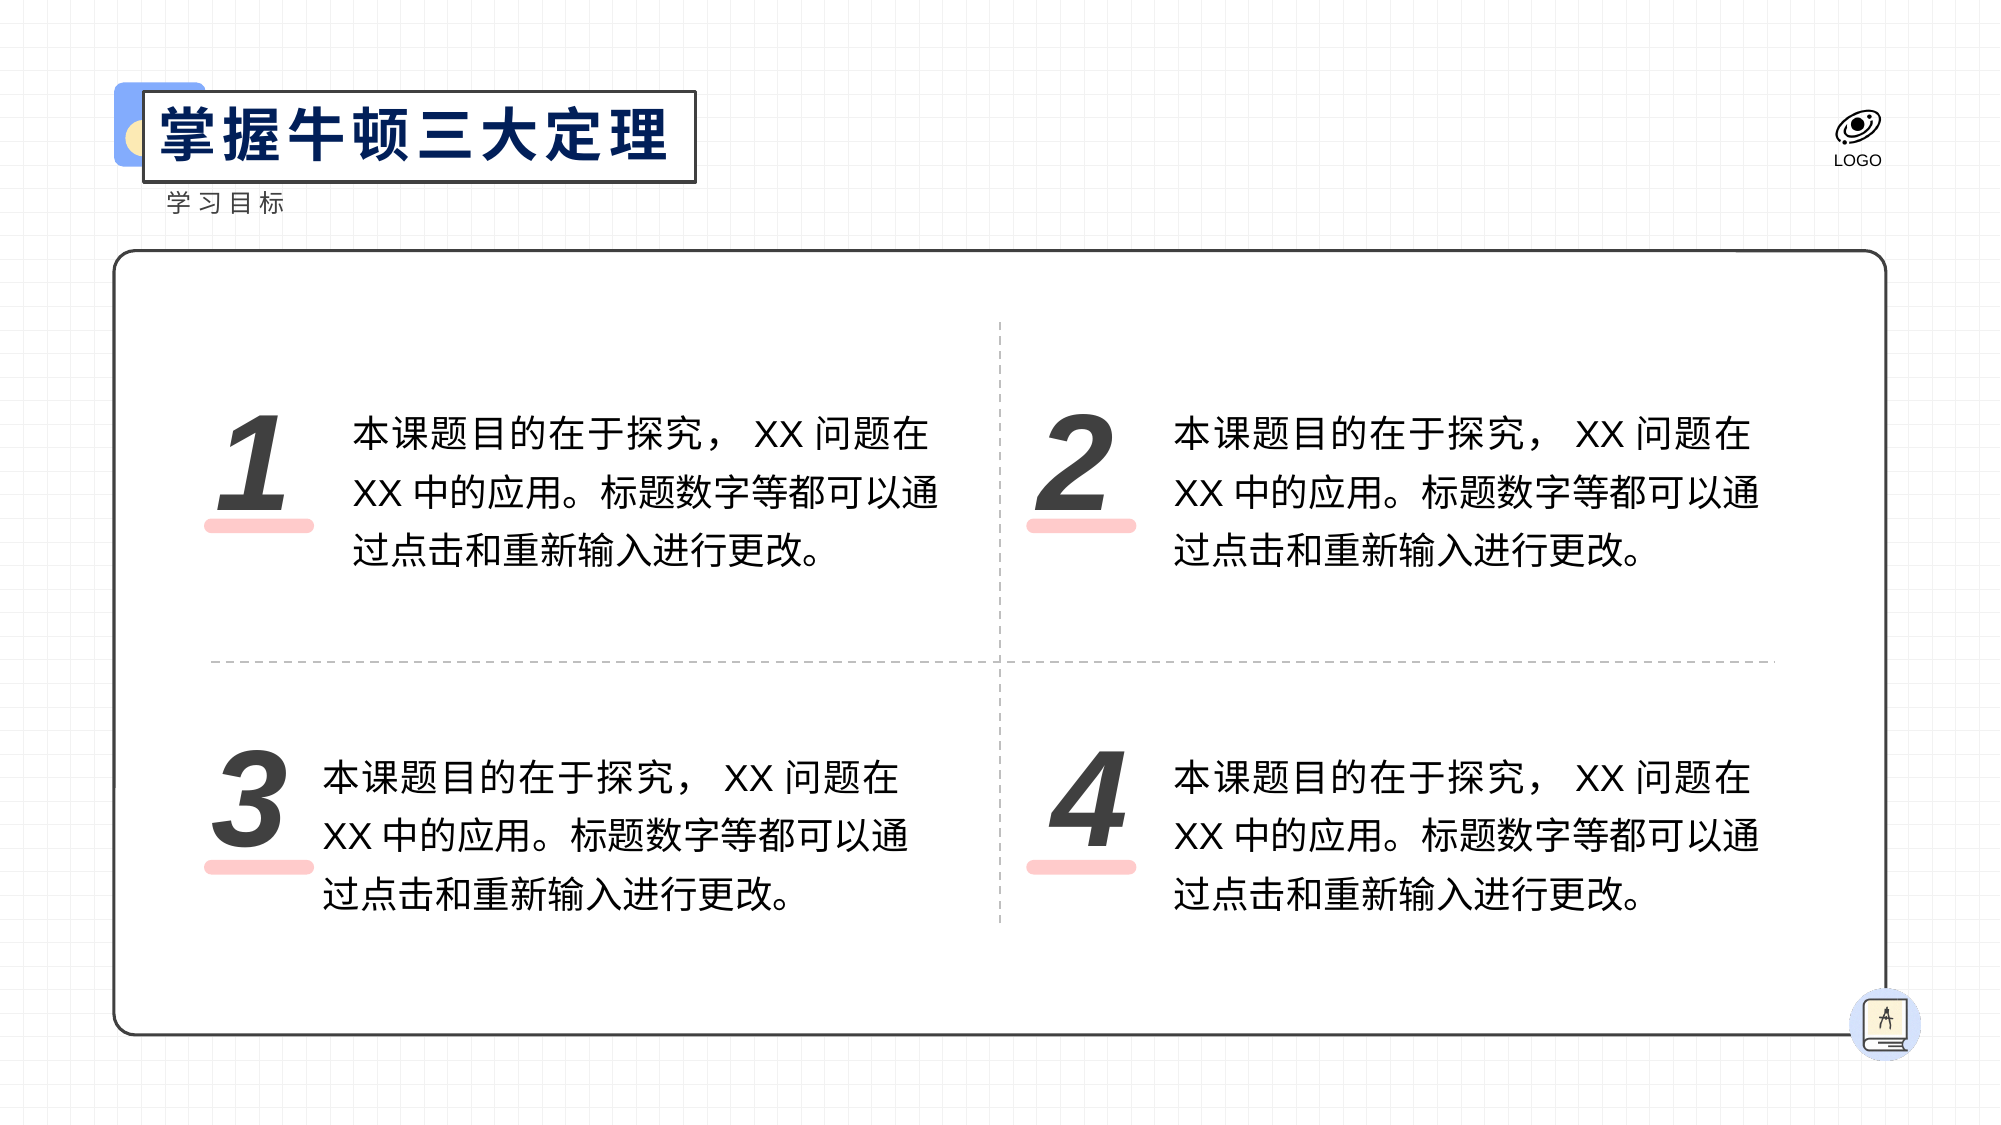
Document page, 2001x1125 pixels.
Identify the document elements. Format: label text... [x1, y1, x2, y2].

text_box 本课题目的在于探究，XX问题在XX中的应用。标题数字等都可以通过点击和重新输入进行更改。 [1159, 732, 1776, 924]
text_box 本课题目的在于探究，XX问题在XX中的应用。标题数字等都可以通过点击和重新输入进行更改。 [307, 732, 925, 924]
list 掌握牛顿三大定理 [142, 90, 697, 184]
list 学习目标 [151, 183, 308, 226]
text_box 4 [1036, 701, 1144, 882]
text_box 本课题目的在于探究，XX问题在XX中的应用。标题数字等都可以通过点击和重新输入进行更改。 [1159, 389, 1776, 580]
text_box 本课题目的在于探究，XX问题在XX中的应用。标题数字等都可以通过点击和重新输入进行更改。 [338, 389, 955, 580]
text_box 2 [1022, 365, 1129, 546]
picture [1849, 988, 1921, 1061]
text_box 3 [196, 701, 303, 882]
text_box 1 [200, 365, 308, 546]
picture [1831, 100, 1885, 154]
